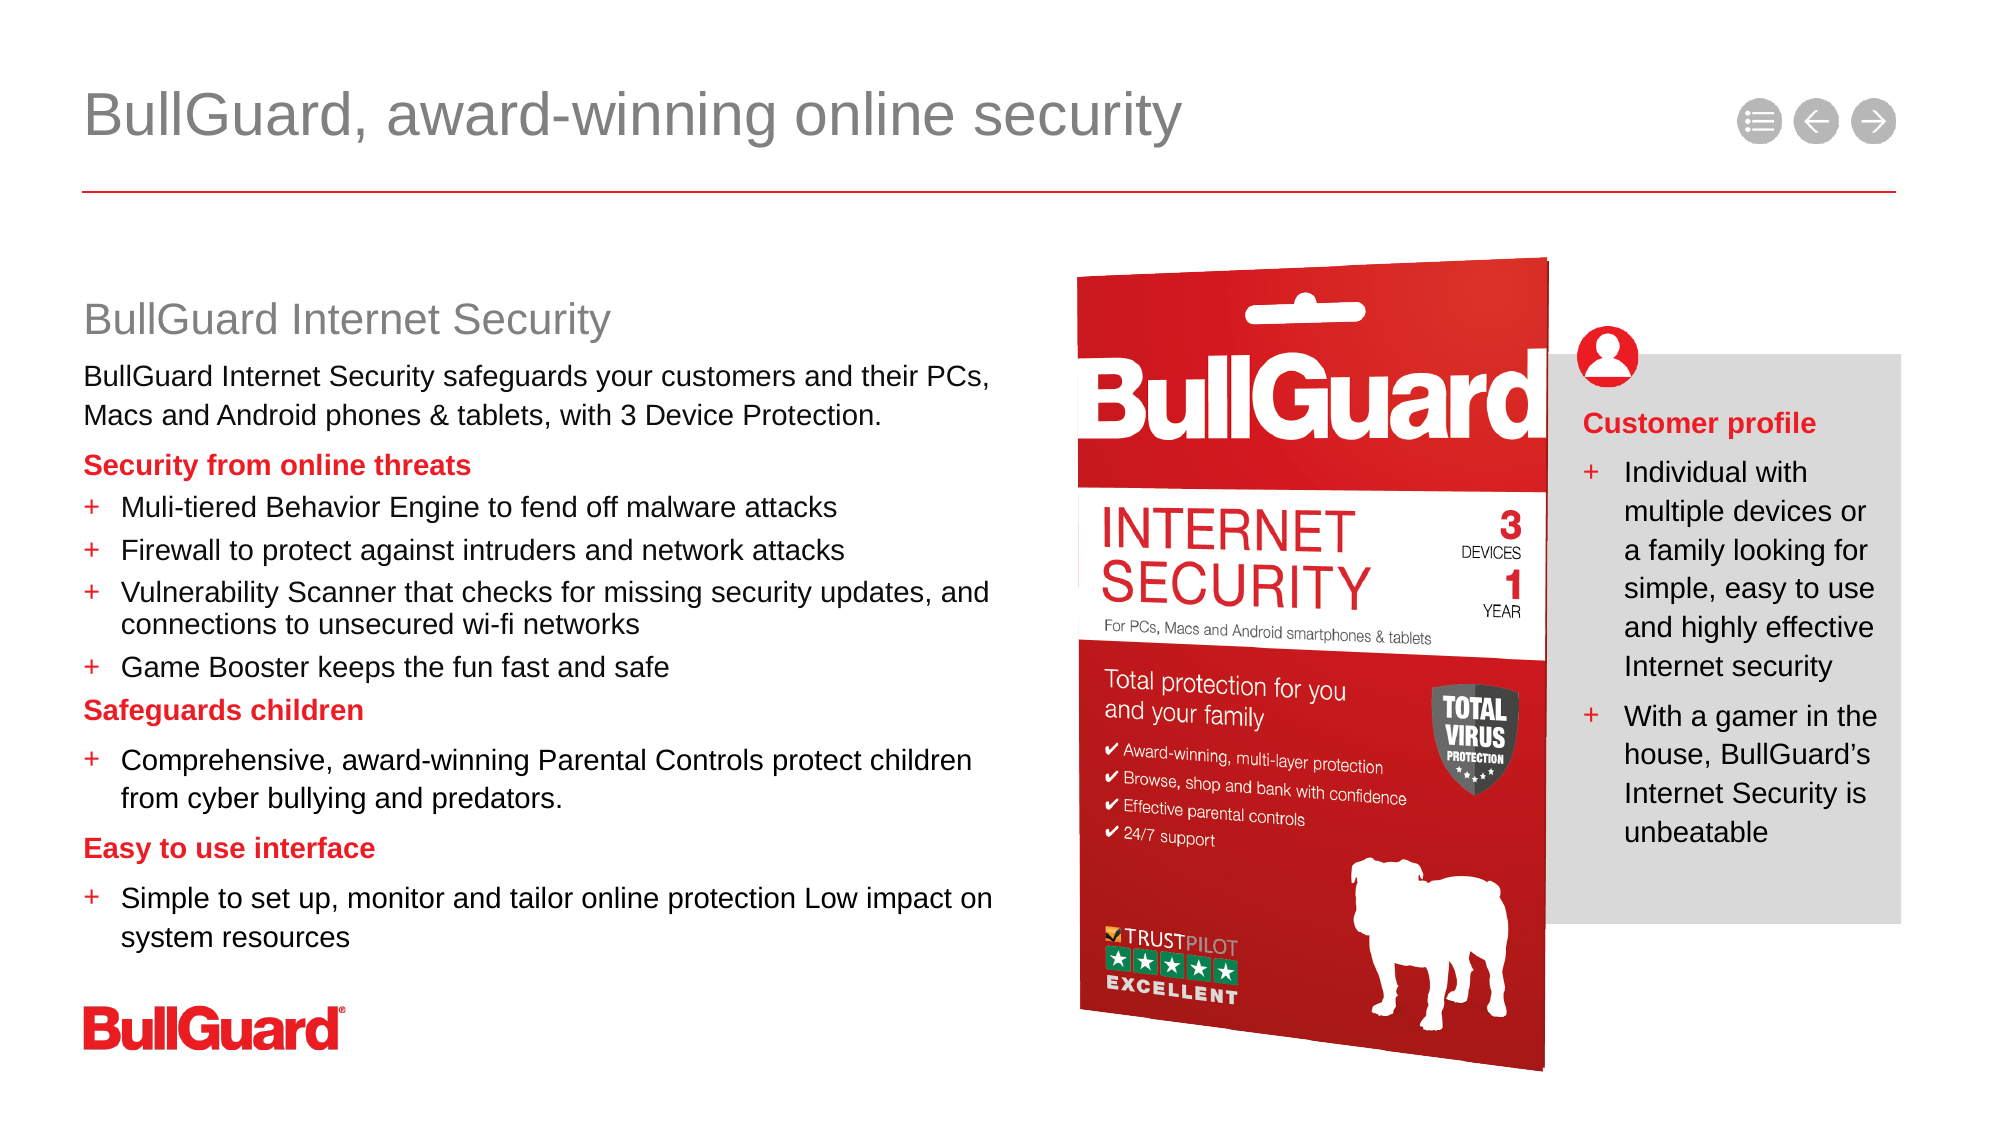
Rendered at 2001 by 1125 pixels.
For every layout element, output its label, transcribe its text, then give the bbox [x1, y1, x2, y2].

text_box Customer profile Individual with multiple devices or a family looking for simple, easy to use and highly effective Internet security With a gamer in the house, BullGuard’s Internet Security is unbeatable [1549, 354, 1902, 924]
picture [1076, 255, 1549, 1072]
picture [1851, 98, 1896, 144]
picture [83, 1005, 346, 1054]
picture [1793, 98, 1839, 144]
title BullGuard, award-winning online security [83, 83, 1661, 167]
text_box BullGuard Internet Security BullGuard Internet Security safeguards your customers and their PCs, Macs and Android phones & tablets, with 3 Device Protection. Security from online threats Muli-tiered Behavior Engine to fend off malware attacks Firewall to protect against intruders and network attacks Vulnerability Scanner that checks for missing security updates, and connections to unsecured wi-fi networks Game Booster keeps the fun fast and safe Safeguards children Comprehensive, award-winning Parental Controls protect children from cyber bullying and predators. Easy to use interface Simple to set up, monitor and tailor online protection Low impact on system resources [83, 284, 1026, 825]
picture [1737, 98, 1782, 144]
picture [1576, 325, 1639, 388]
